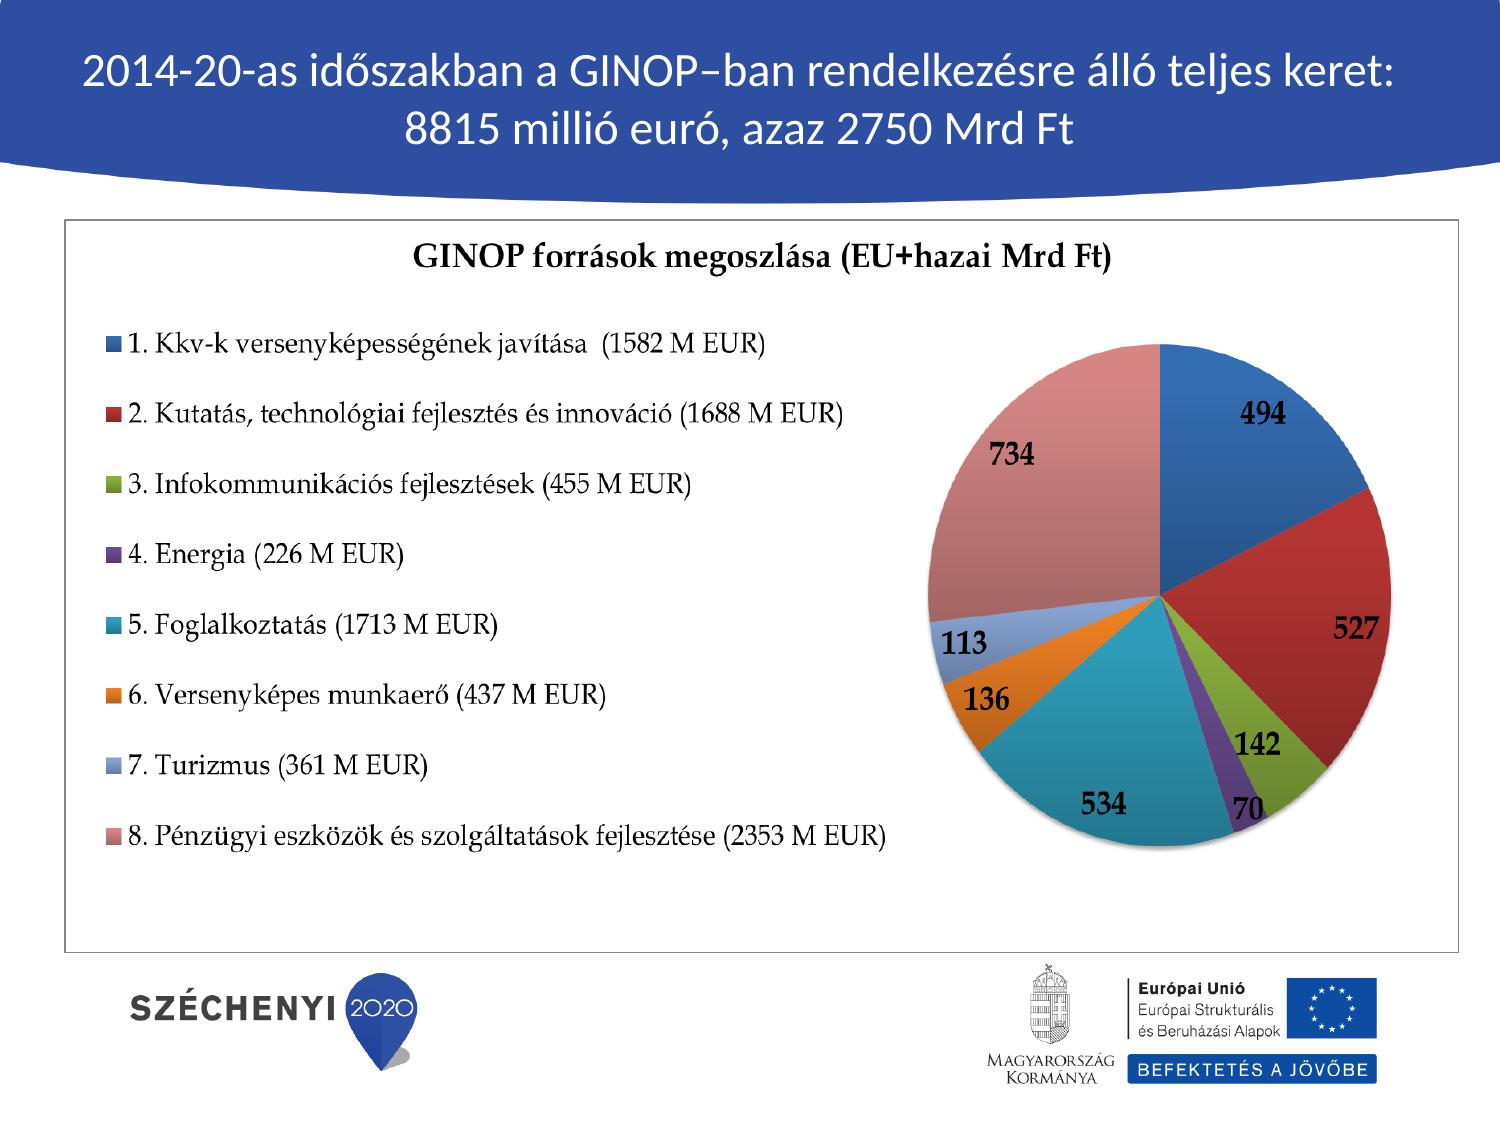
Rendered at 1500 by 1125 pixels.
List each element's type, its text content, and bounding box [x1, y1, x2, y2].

title 2014-20-as időszakban a GINOP–ban rendelkezésre álló teljes keret: 8815 millió euró, azaz 2750 Mrd Ft [64, 30, 1415, 162]
picture [0, 0, 1500, 1125]
